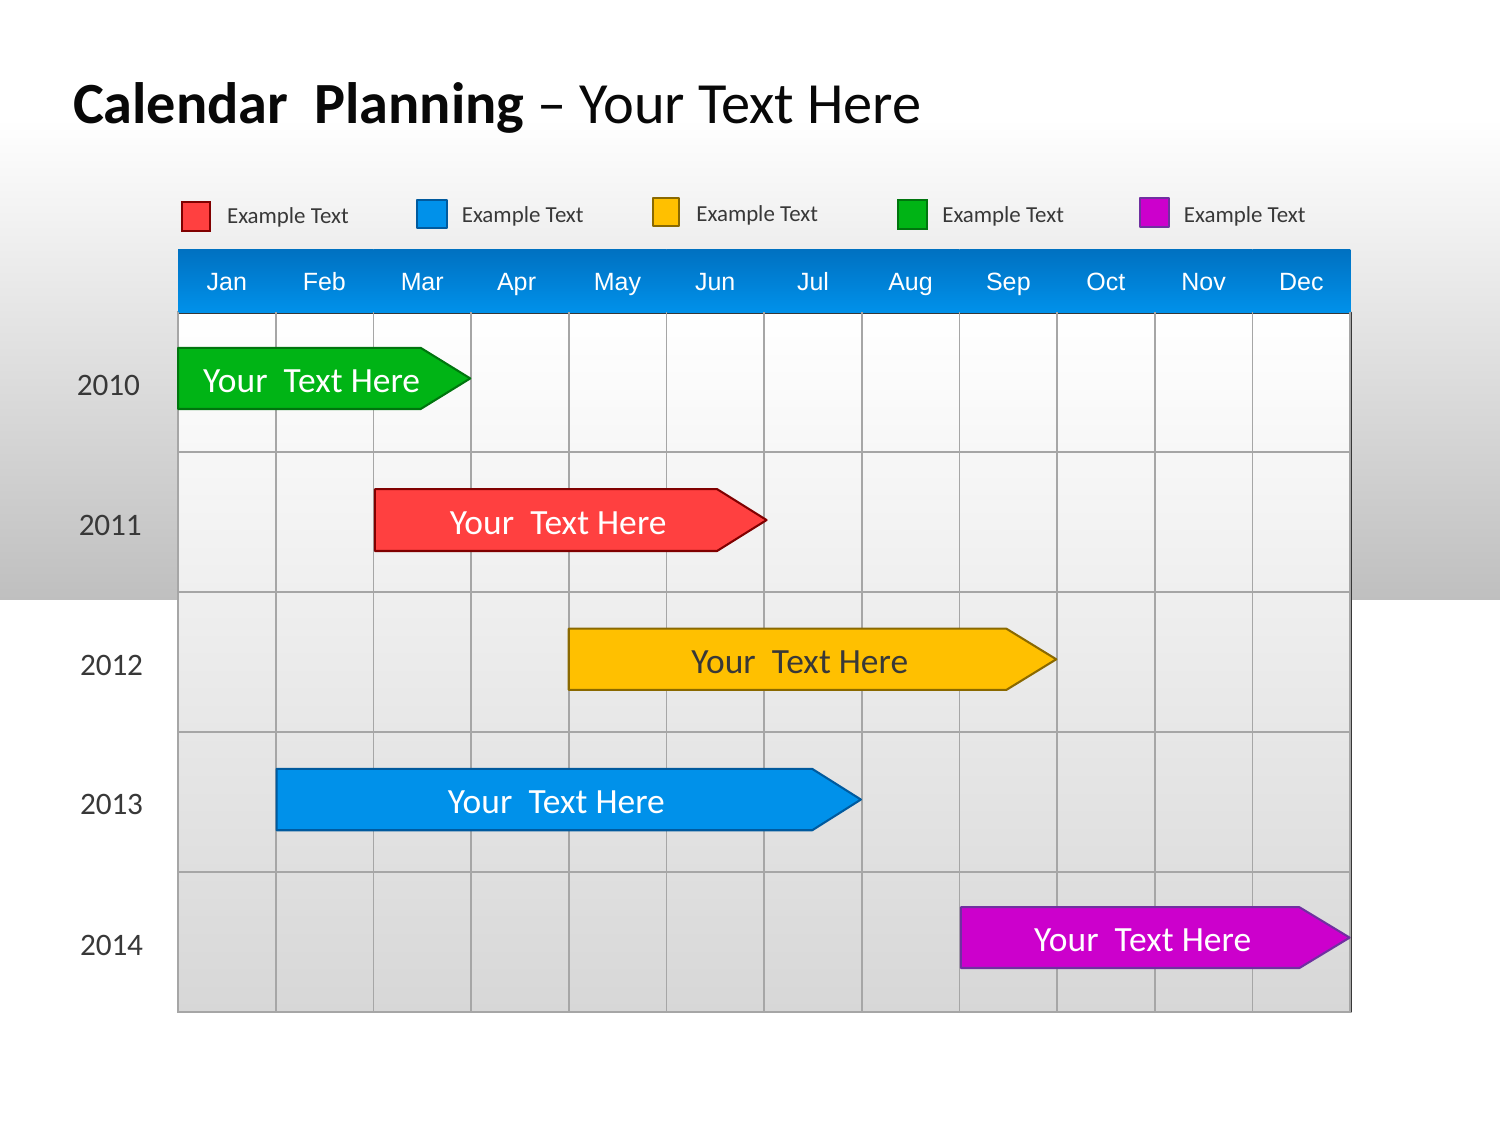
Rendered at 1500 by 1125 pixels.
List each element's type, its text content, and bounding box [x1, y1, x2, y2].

table_cell [960, 312, 1056, 451]
table_cell [1058, 733, 1154, 871]
text_box [425, 198, 446, 230]
table_cell [1058, 312, 1154, 451]
table_cell [374, 554, 470, 591]
table_cell [1156, 873, 1252, 905]
text_box Your Text Here [274, 766, 864, 833]
text_box Your Text Here [175, 345, 473, 412]
table_cell [765, 692, 861, 731]
table_header Nov [1155, 250, 1253, 312]
text_box Example Text [212, 185, 425, 236]
table_cell [667, 692, 763, 731]
table_cell [667, 312, 763, 451]
table_cell [667, 526, 763, 591]
table_header May [569, 250, 666, 312]
table_header Jul [764, 250, 862, 312]
table_header Jan [178, 250, 276, 312]
table_cell [472, 593, 568, 731]
table_cell [570, 733, 666, 766]
table_cell [1156, 312, 1252, 451]
table_cell [765, 803, 861, 871]
table_cell [765, 873, 861, 1011]
table_cell [570, 692, 666, 731]
table_cell [570, 554, 666, 591]
text_box Your Text Here [372, 486, 769, 554]
table_header Dec [1253, 250, 1350, 312]
table_cell [1058, 593, 1154, 731]
table_cell [374, 382, 470, 451]
table_cell [1253, 453, 1349, 591]
table_cell [277, 833, 373, 871]
text_box 2012 [41, 628, 182, 689]
text_box 2013 [42, 768, 182, 829]
table_cell [765, 733, 861, 796]
table_cell [863, 873, 959, 1011]
table_cell [863, 453, 959, 591]
table_cell [765, 312, 861, 451]
table_cell [277, 312, 373, 345]
text_box Example Text [446, 184, 618, 235]
table_cell [1253, 942, 1349, 1011]
table_cell [374, 873, 470, 1011]
table_header Oct [1057, 250, 1155, 312]
table_cell [179, 593, 275, 731]
table_cell [863, 733, 959, 871]
table_cell [472, 733, 568, 766]
table_cell [374, 593, 470, 731]
table_cell [1058, 971, 1154, 1011]
table_cell [1058, 873, 1154, 905]
table_cell [570, 833, 666, 871]
table_cell [1156, 453, 1252, 591]
table_cell [277, 733, 373, 766]
table_cell [570, 453, 666, 486]
text_box Example Text [927, 184, 1100, 235]
table_cell [960, 733, 1056, 871]
table_cell [960, 663, 1056, 731]
table_cell [179, 453, 275, 591]
table_cell [374, 312, 470, 375]
table_cell [960, 453, 1056, 591]
table_cell [570, 873, 666, 1011]
table_cell [1253, 733, 1349, 871]
text_box 2010 [37, 348, 175, 409]
table_cell [1058, 453, 1154, 591]
table_cell [1156, 971, 1252, 1011]
table_cell [667, 593, 763, 626]
table_cell [570, 312, 666, 451]
table_cell [472, 312, 568, 451]
text_box Your Text Here [958, 905, 1352, 971]
table_header Feb [276, 250, 373, 312]
text_box Calendar Planning – Your Text Here [58, 50, 1377, 150]
table_cell [179, 733, 275, 871]
text_box Your Text Here [566, 626, 1059, 692]
table_cell [1253, 873, 1349, 934]
table_cell [374, 833, 470, 871]
table_cell [374, 733, 470, 766]
table_cell [472, 554, 568, 591]
table_cell [863, 593, 959, 626]
table_header Jun [666, 250, 764, 312]
table_cell [1253, 312, 1349, 451]
table_cell [277, 873, 373, 1011]
table_cell [277, 412, 373, 451]
table_cell [472, 453, 568, 486]
table_cell [1156, 733, 1252, 871]
text_box [1138, 196, 1168, 229]
table_cell [472, 873, 568, 1011]
table_cell [863, 312, 959, 451]
table_cell [1156, 593, 1252, 731]
table_cell [179, 873, 275, 1011]
text_box [897, 199, 927, 229]
text_box 2014 [42, 909, 182, 969]
table_cell [960, 971, 1056, 1011]
table_cell [667, 833, 763, 871]
table_header Aug [862, 250, 960, 312]
table_cell [765, 593, 861, 626]
table_cell [863, 692, 959, 731]
table_cell [960, 593, 1056, 656]
table_cell [765, 453, 861, 591]
table_cell [277, 593, 373, 731]
table_header Mar [373, 250, 471, 312]
table_cell [1253, 593, 1349, 731]
table_cell [277, 453, 373, 591]
text_box 2011 [38, 488, 182, 549]
table_cell [667, 733, 763, 766]
table_cell [472, 833, 568, 871]
text_box Example Text [1168, 184, 1344, 235]
table_cell [960, 873, 1056, 905]
text_box [0, 0, 1500, 602]
table_header Sep [960, 250, 1057, 312]
text_box [181, 202, 211, 231]
table_cell [570, 593, 666, 626]
table_cell [374, 453, 470, 486]
table_cell [667, 873, 763, 1011]
table_cell [179, 412, 275, 451]
table_header Apr [471, 250, 569, 312]
text_box [651, 196, 681, 229]
table_cell [667, 453, 763, 514]
text_box Example Text [681, 183, 858, 234]
table_cell [179, 312, 275, 345]
